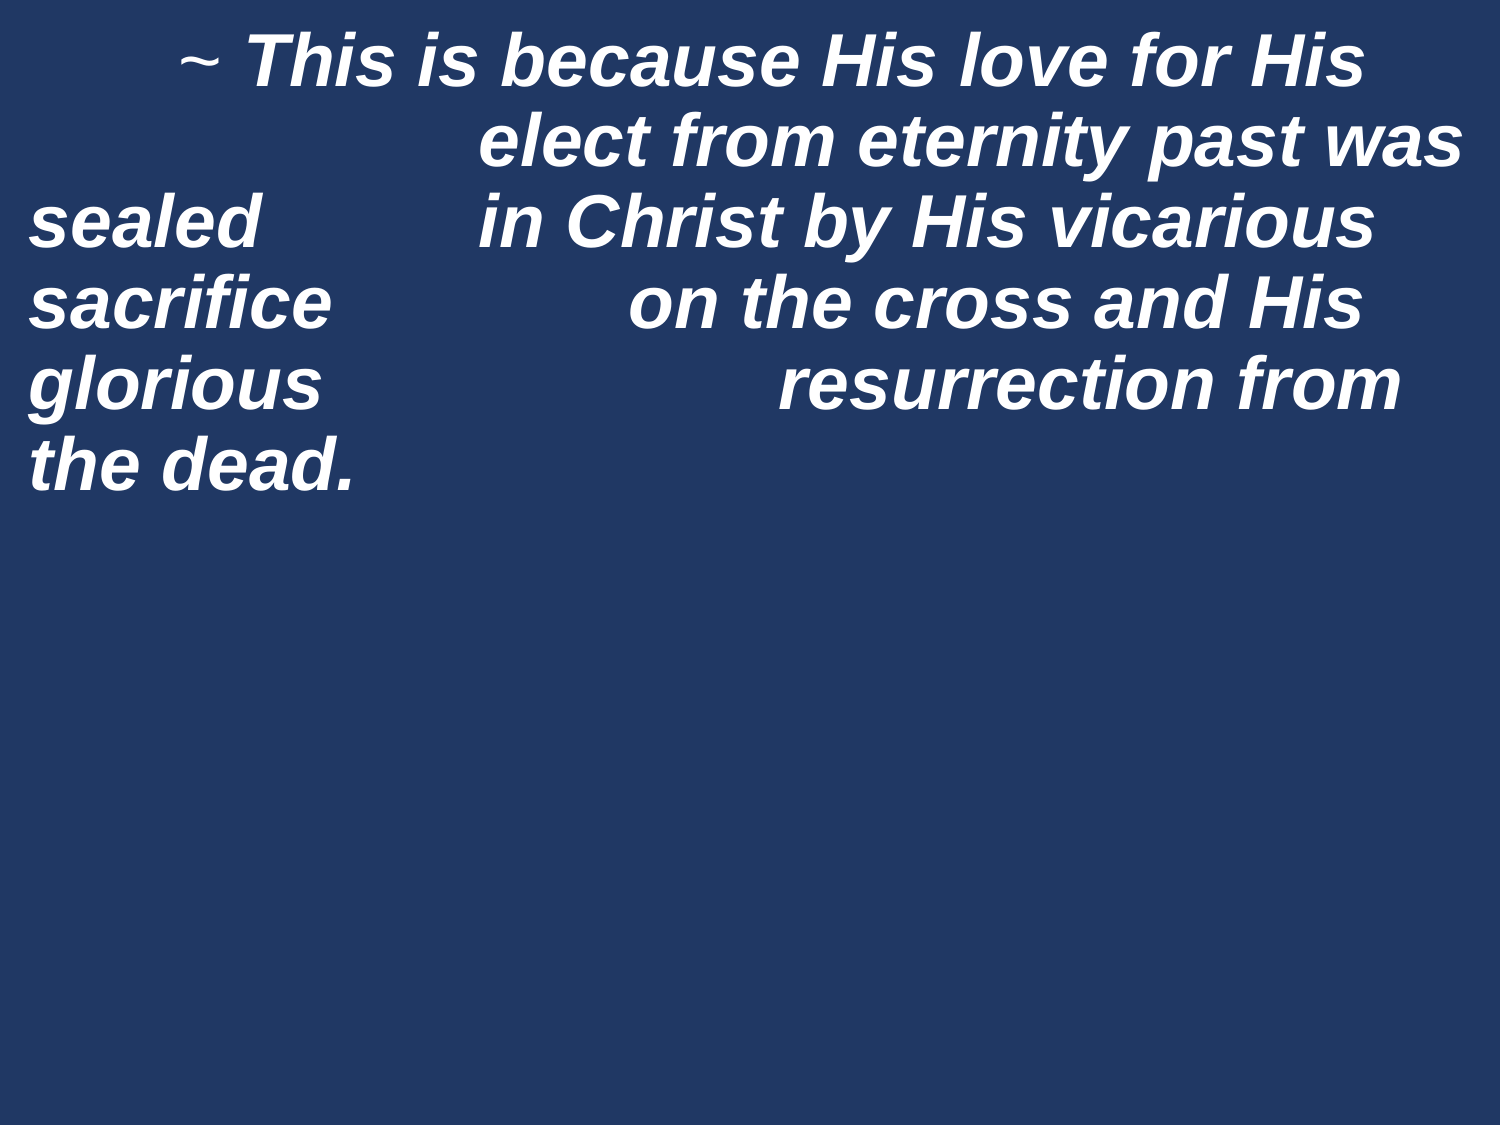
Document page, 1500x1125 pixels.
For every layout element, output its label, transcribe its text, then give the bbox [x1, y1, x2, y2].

subtitle ~ This is because His love for His elect from eternity past was sealed in Christ by His vicarious sacrifice on the cross and His glorious resurrection from the dead. [13, 13, 1484, 1114]
